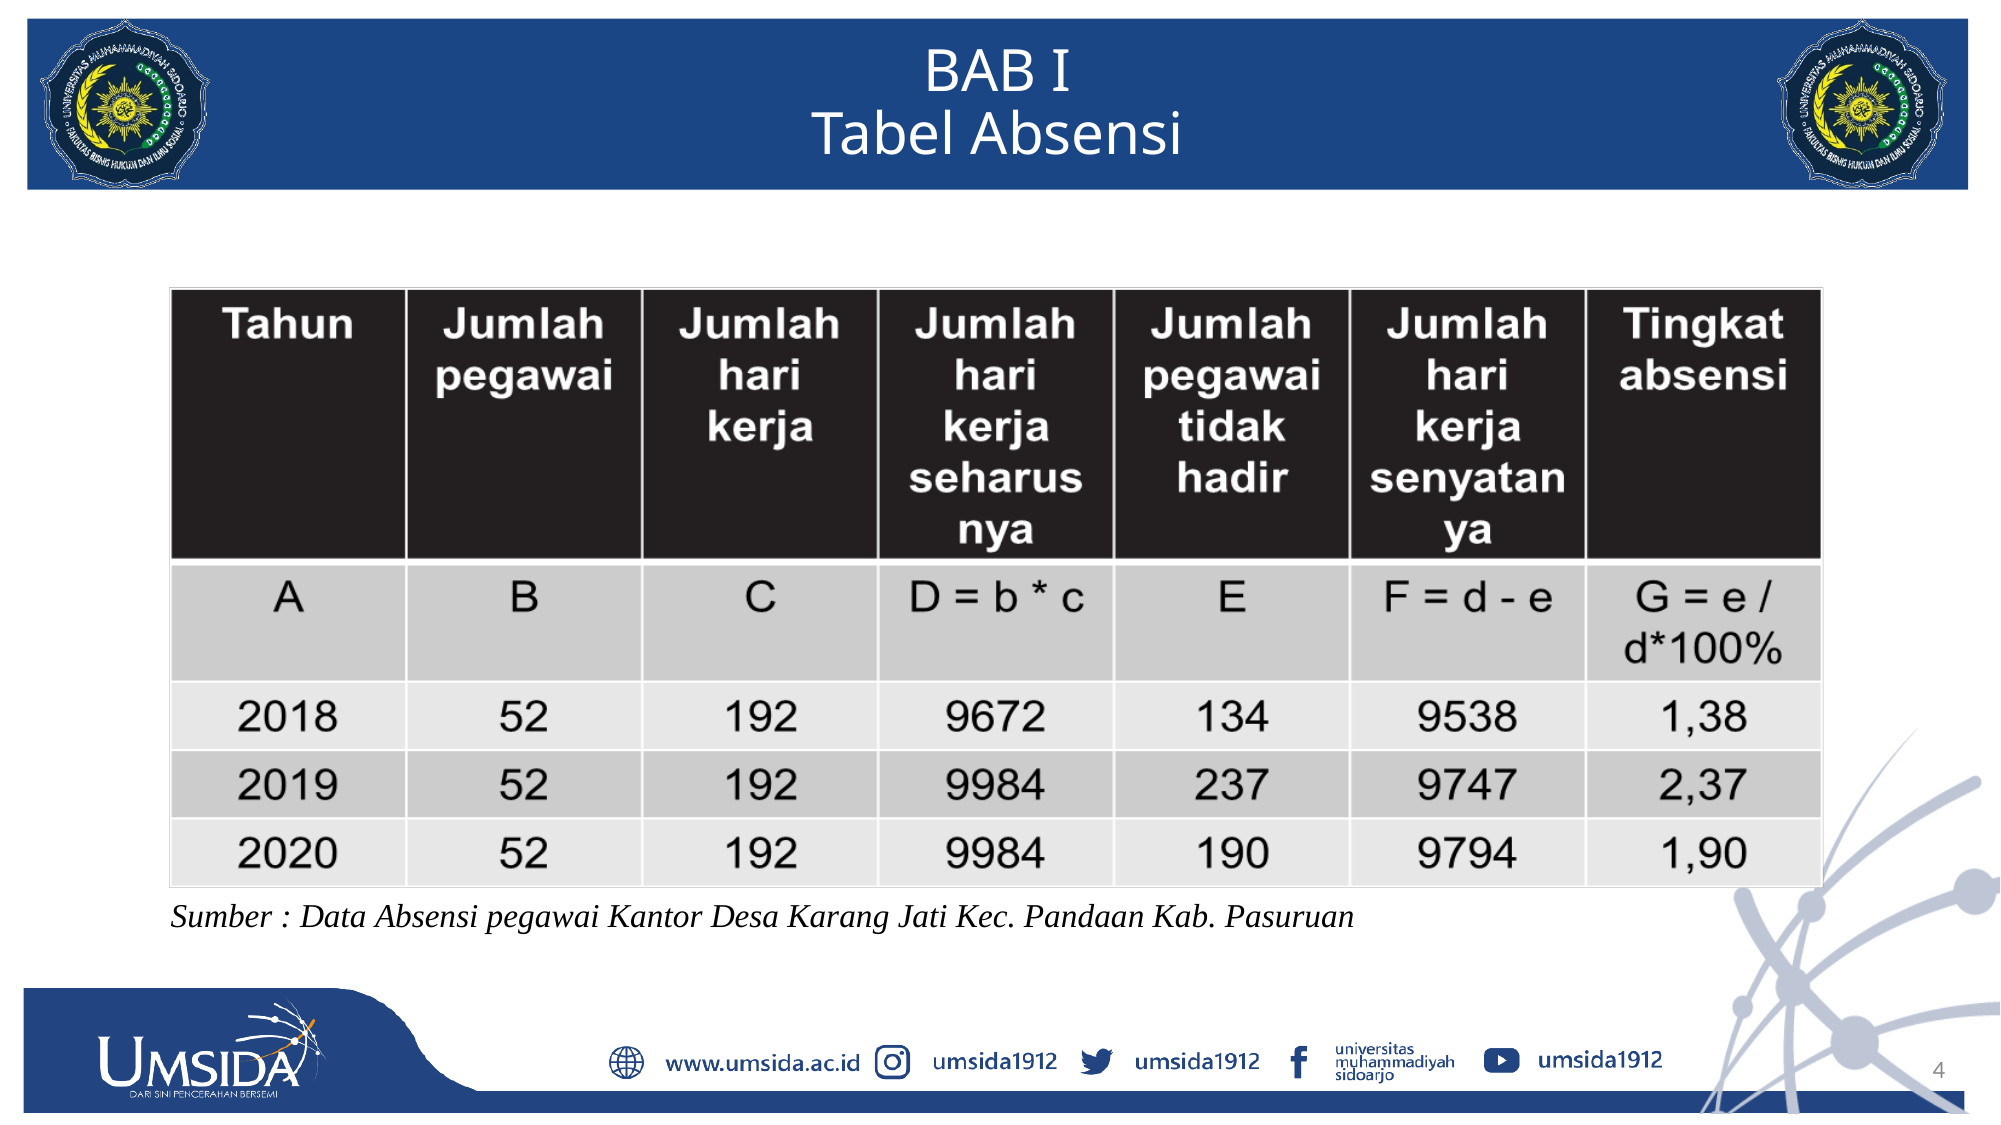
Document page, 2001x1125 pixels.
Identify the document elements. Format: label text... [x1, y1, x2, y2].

title BAB I Tabel Absensi [27, 18, 1969, 190]
picture [23, 51, 1965, 1113]
text_box Sumber : Data Absensi pegawai Kantor Desa Karang Jati Kec. Pandaan Kab. Pasuruan [80, 846, 1420, 942]
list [168, 282, 1828, 905]
picture [40, 18, 210, 188]
picture [1777, 18, 1947, 188]
